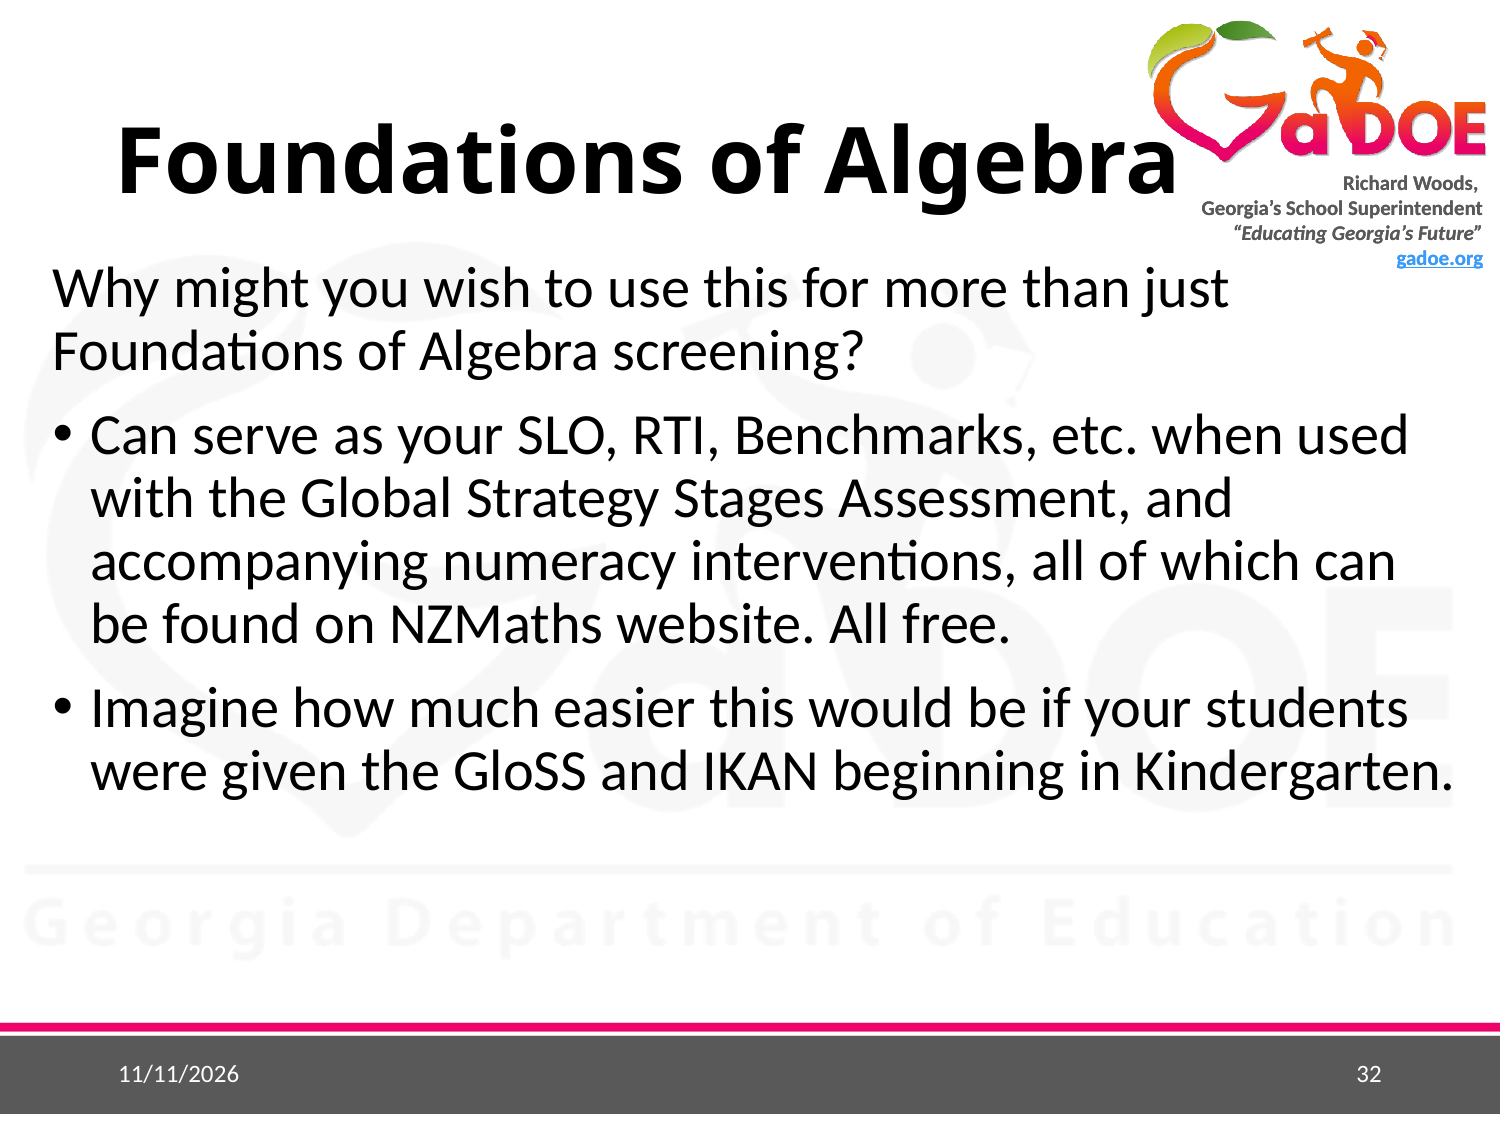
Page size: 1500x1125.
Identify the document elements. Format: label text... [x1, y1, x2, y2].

title Foundations of Algebra [99, 54, 1263, 249]
picture [19, 235, 1473, 980]
list Why might you wish to use this for more than just Foundations of Algebra screening? Can serve as your SLO, RTI, Benchmarks, etc. when used with the Global Strategy Stages Assessment, and accompanying numeracy interventions, all of which can be found on NZMaths website. All free. Imagine how much easier this would be if your students were given the GloSS and IKAN beginning in Kindergarten. [37, 249, 1475, 964]
picture [1135, 8, 1499, 164]
slide_number 32 [1059, 1042, 1397, 1103]
picture [1263, 235, 1473, 249]
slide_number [103, 1042, 441, 1103]
